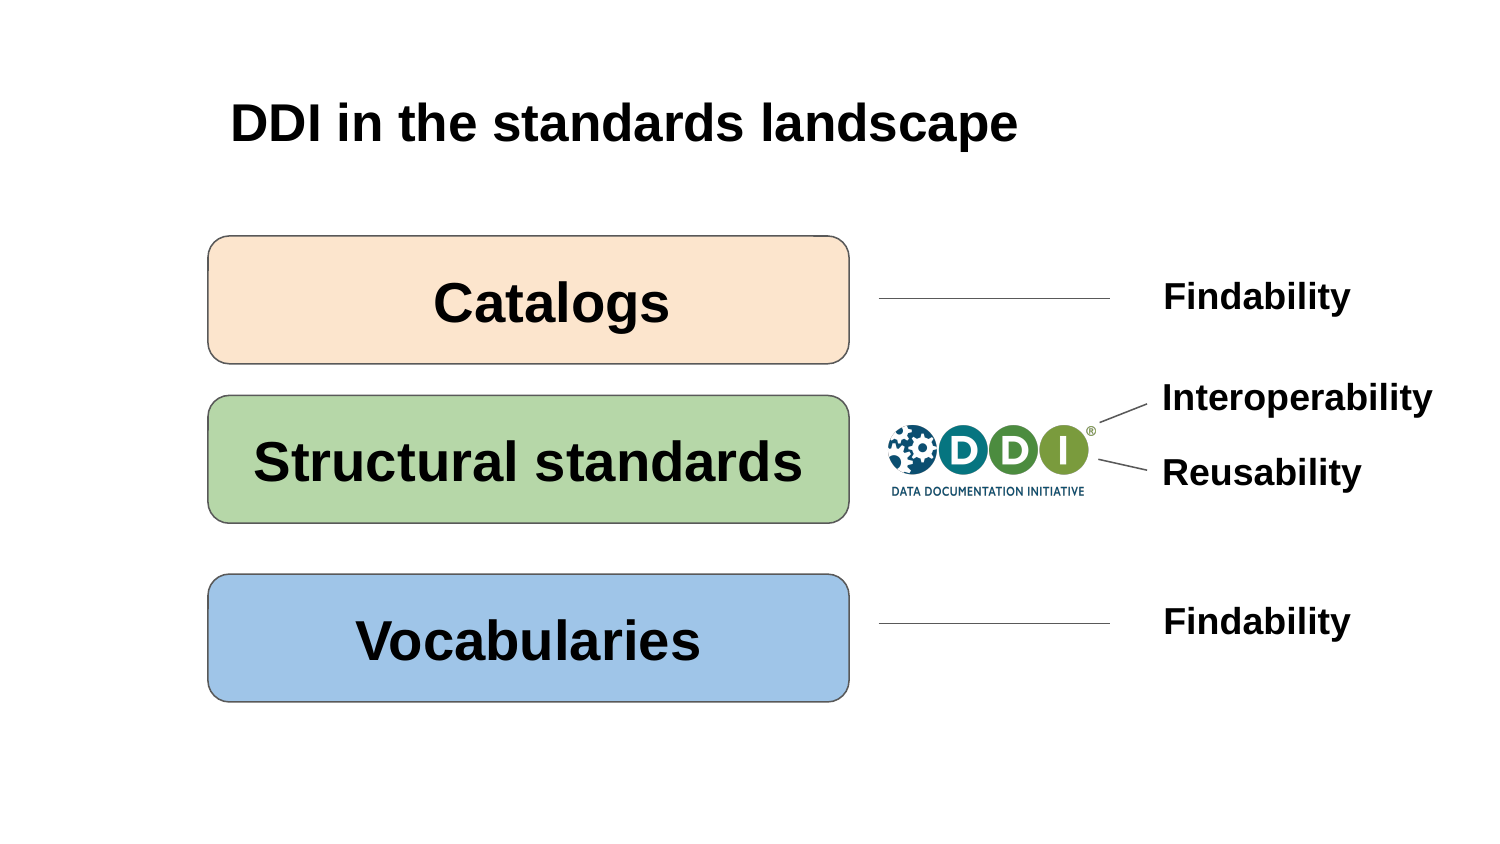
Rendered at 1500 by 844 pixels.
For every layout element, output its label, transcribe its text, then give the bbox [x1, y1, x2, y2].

picture [884, 421, 1099, 498]
text_box Catalogs [207, 235, 850, 364]
text_box Structural standards [207, 395, 850, 524]
text_box Interoperability [1147, 357, 1500, 433]
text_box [1098, 459, 1148, 471]
text_box Vocabularies [207, 574, 850, 702]
text_box Reusability [1147, 433, 1498, 508]
text_box Findability [1148, 257, 1429, 333]
text_box Findability [1148, 582, 1429, 658]
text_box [1099, 403, 1148, 423]
title DDI in the standards landscape [215, 72, 1500, 167]
